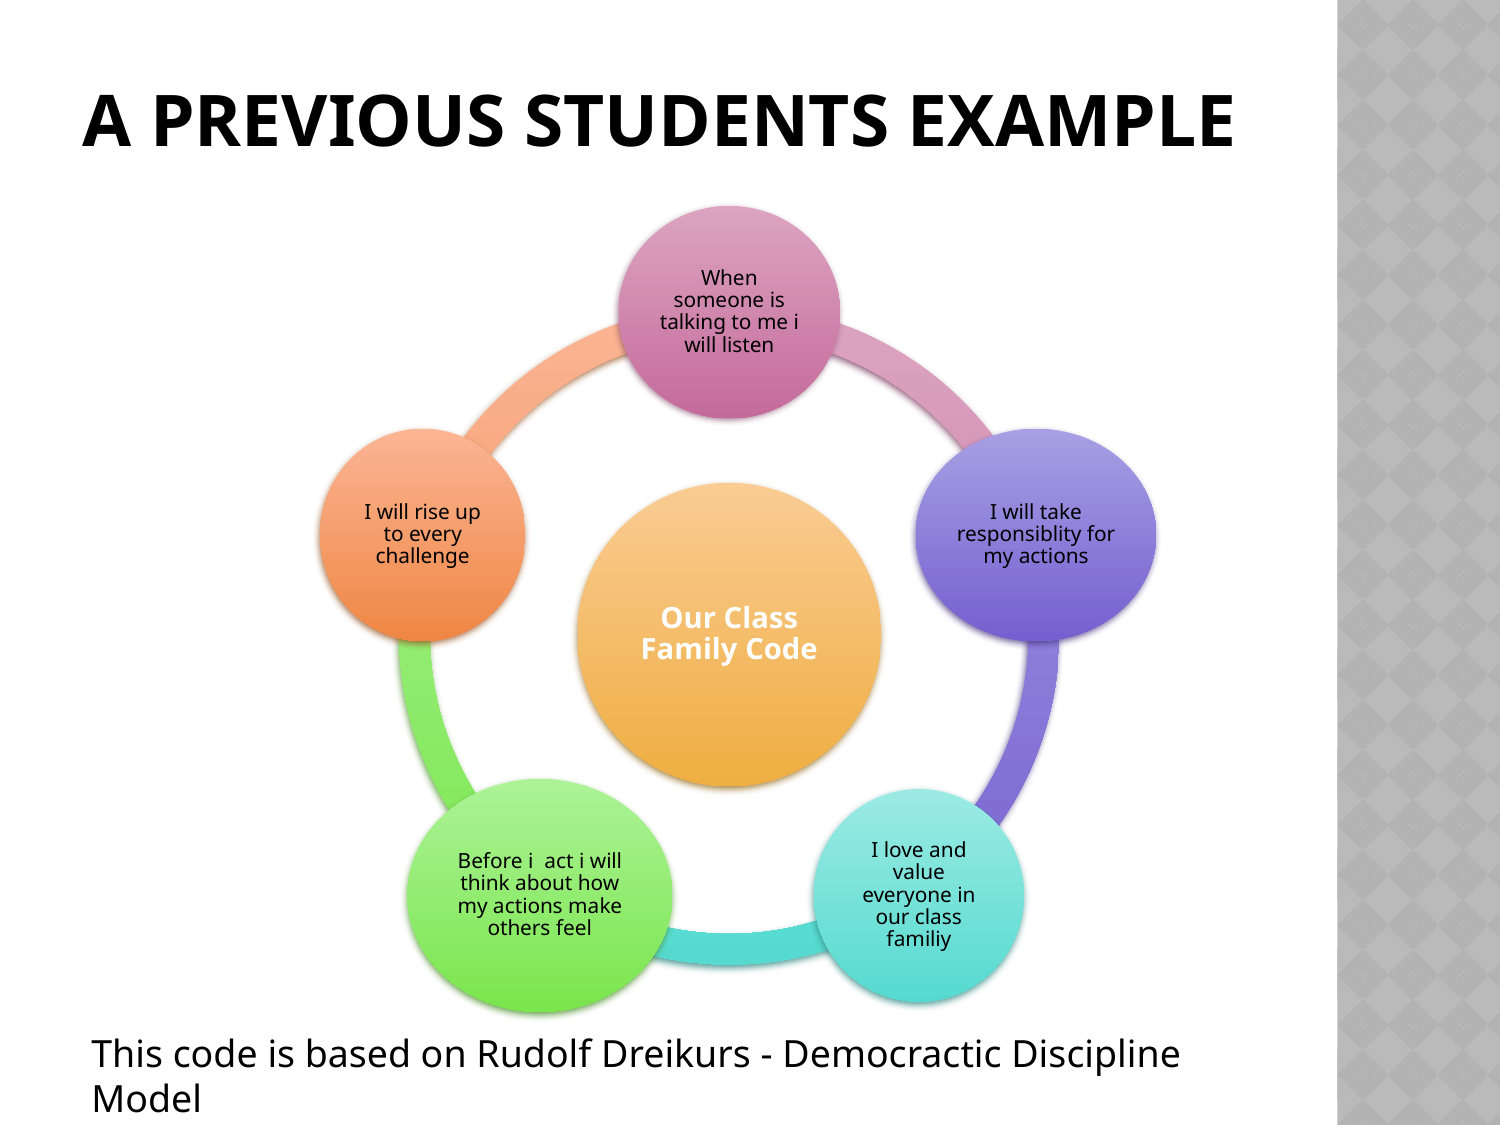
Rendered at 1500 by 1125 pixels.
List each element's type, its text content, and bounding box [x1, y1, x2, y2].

text_box This code is based on Rudolf Dreikurs - Democractic Discipline Model [76, 1023, 1282, 1125]
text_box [229, 207, 1247, 1011]
title A previous students example [75, 52, 1263, 161]
